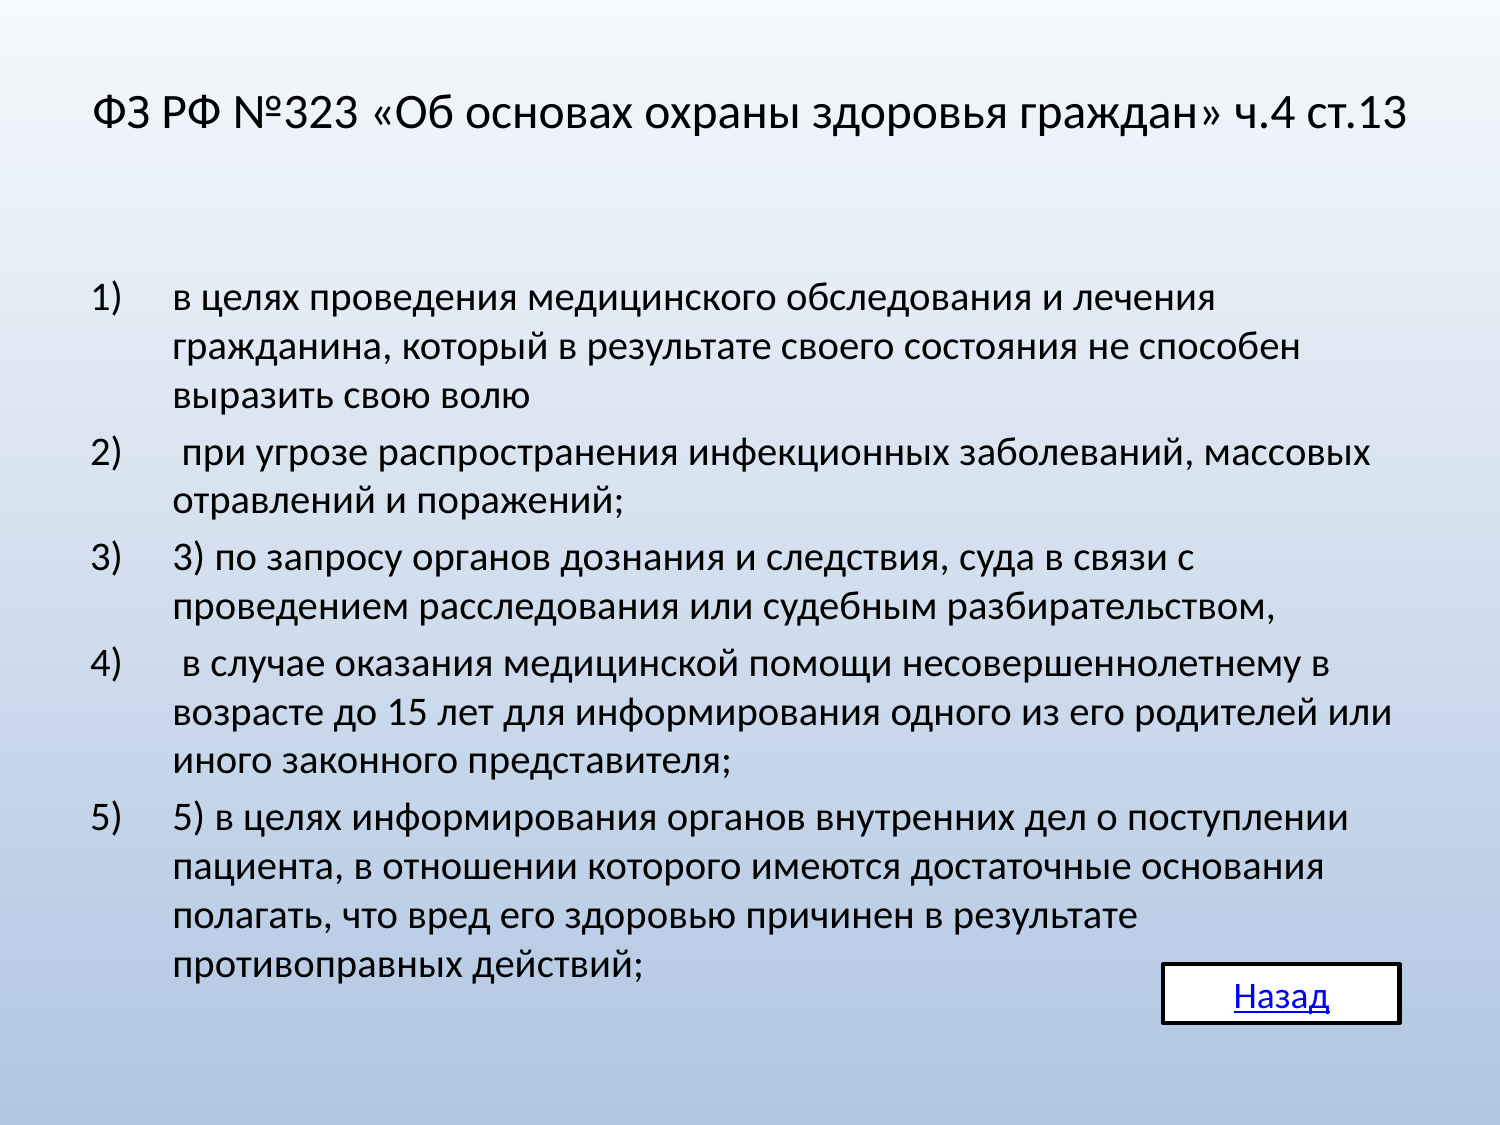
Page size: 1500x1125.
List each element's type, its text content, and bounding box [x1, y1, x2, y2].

text_box Назад [1161, 962, 1402, 1025]
list в целях проведения медицинского обследования и лечения гражданина, который в результате своего состояния не способен выразить свою волю при угрозе распространения инфекционных заболеваний, массовых отравлений и поражений; 3) по запросу органов дознания и следствия, суда в связи с проведением расследования или судебным разбирательством, в случае оказания медицинской помощи несовершеннолетнему в возрасте до 15 лет для информирования одного из его родителей или иного законного представителя; 5) в целях информирования органов внутренних дел о поступлении пациента, в отношении которого имеются достаточные основания полагать, что вред его здоровью причинен в результате противоправных действий; [75, 262, 1425, 1005]
title ФЗ РФ №323 «Об основах охраны здоровья граждан» ч.4 ст.13 [75, 45, 1425, 233]
